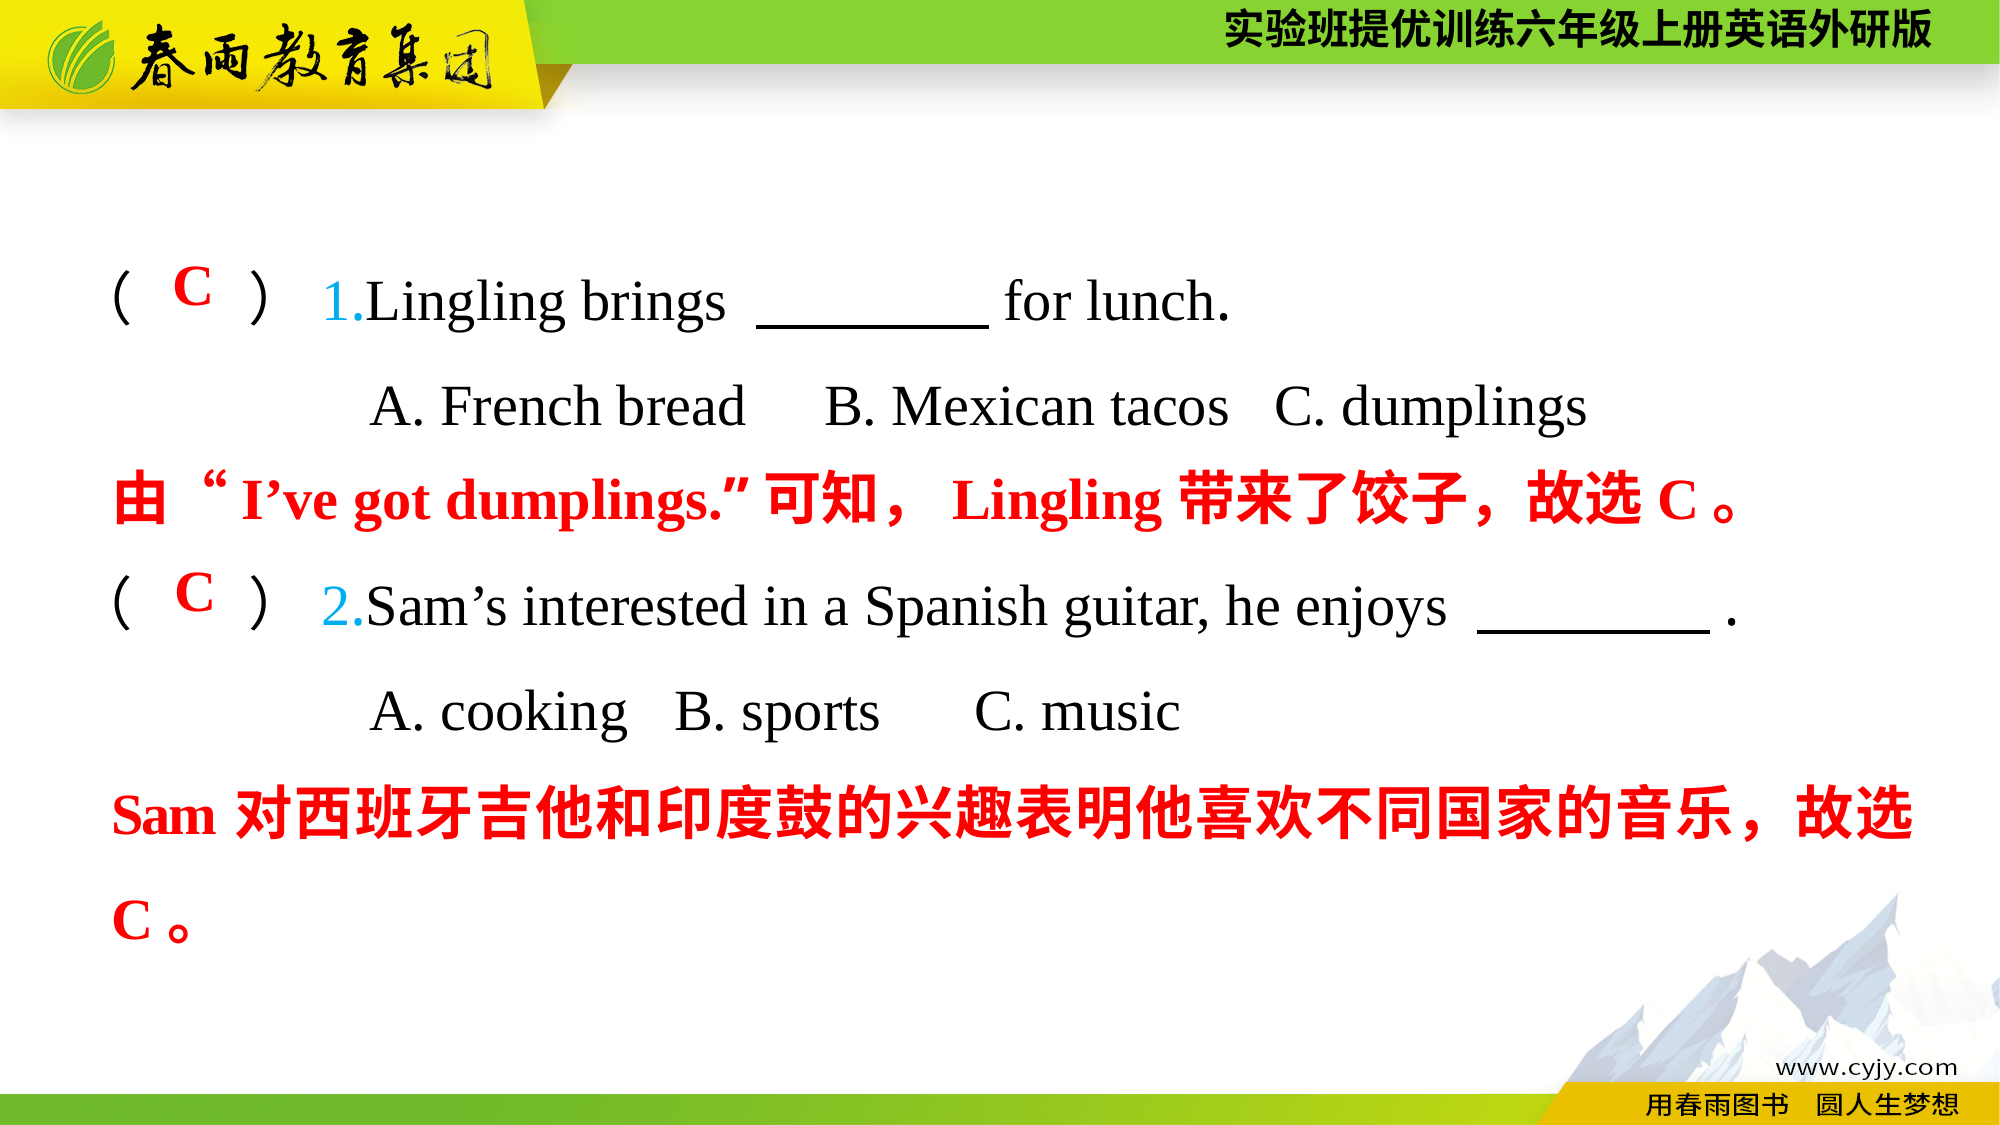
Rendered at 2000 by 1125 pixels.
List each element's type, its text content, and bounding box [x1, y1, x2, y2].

list （ ）1.Lingling brings for lunch. A. French bread B. Mexican tacos C. dumplings [59, 219, 1944, 435]
text_box 由“I’ve got dumplings.”可知，Lingling带来了饺子，故选C。 [96, 419, 1944, 525]
text_box （ ）2.Sam’s interested in a Spanish guitar, he enjoys . A. cooking B. sports C. music [59, 525, 1944, 750]
text_box C [157, 239, 230, 325]
picture [0, 0, 2000, 1125]
text_box C [160, 546, 232, 631]
text_box Sam对西班牙吉他和印度鼓的兴趣表明他喜欢不同国家的音乐，故选C。 [96, 733, 1944, 959]
